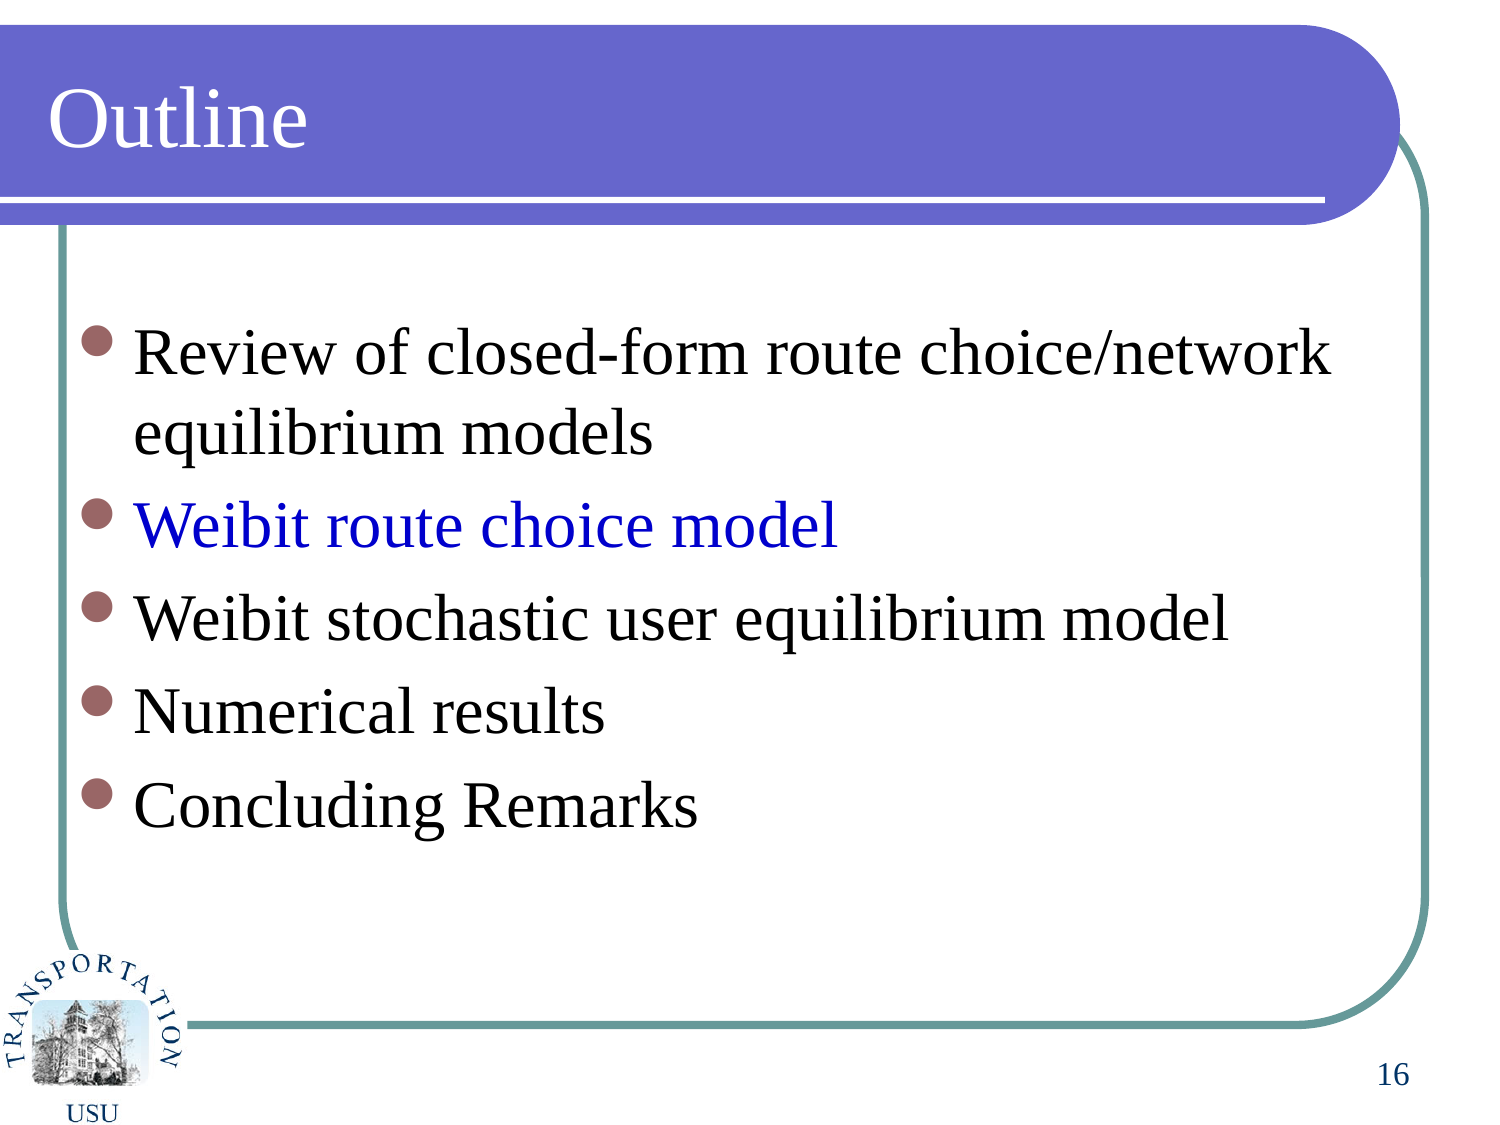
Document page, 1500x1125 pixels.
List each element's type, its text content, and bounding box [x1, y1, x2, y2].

slide_number 16 [1174, 1024, 1426, 1101]
picture [0, 950, 188, 1125]
list Review of closed-form route choice/network equilibrium models Weibit route choice model Weibit stochastic user equilibrium model Numerical results Concluding Remarks [62, 299, 1438, 813]
title Outline [31, 37, 1348, 188]
